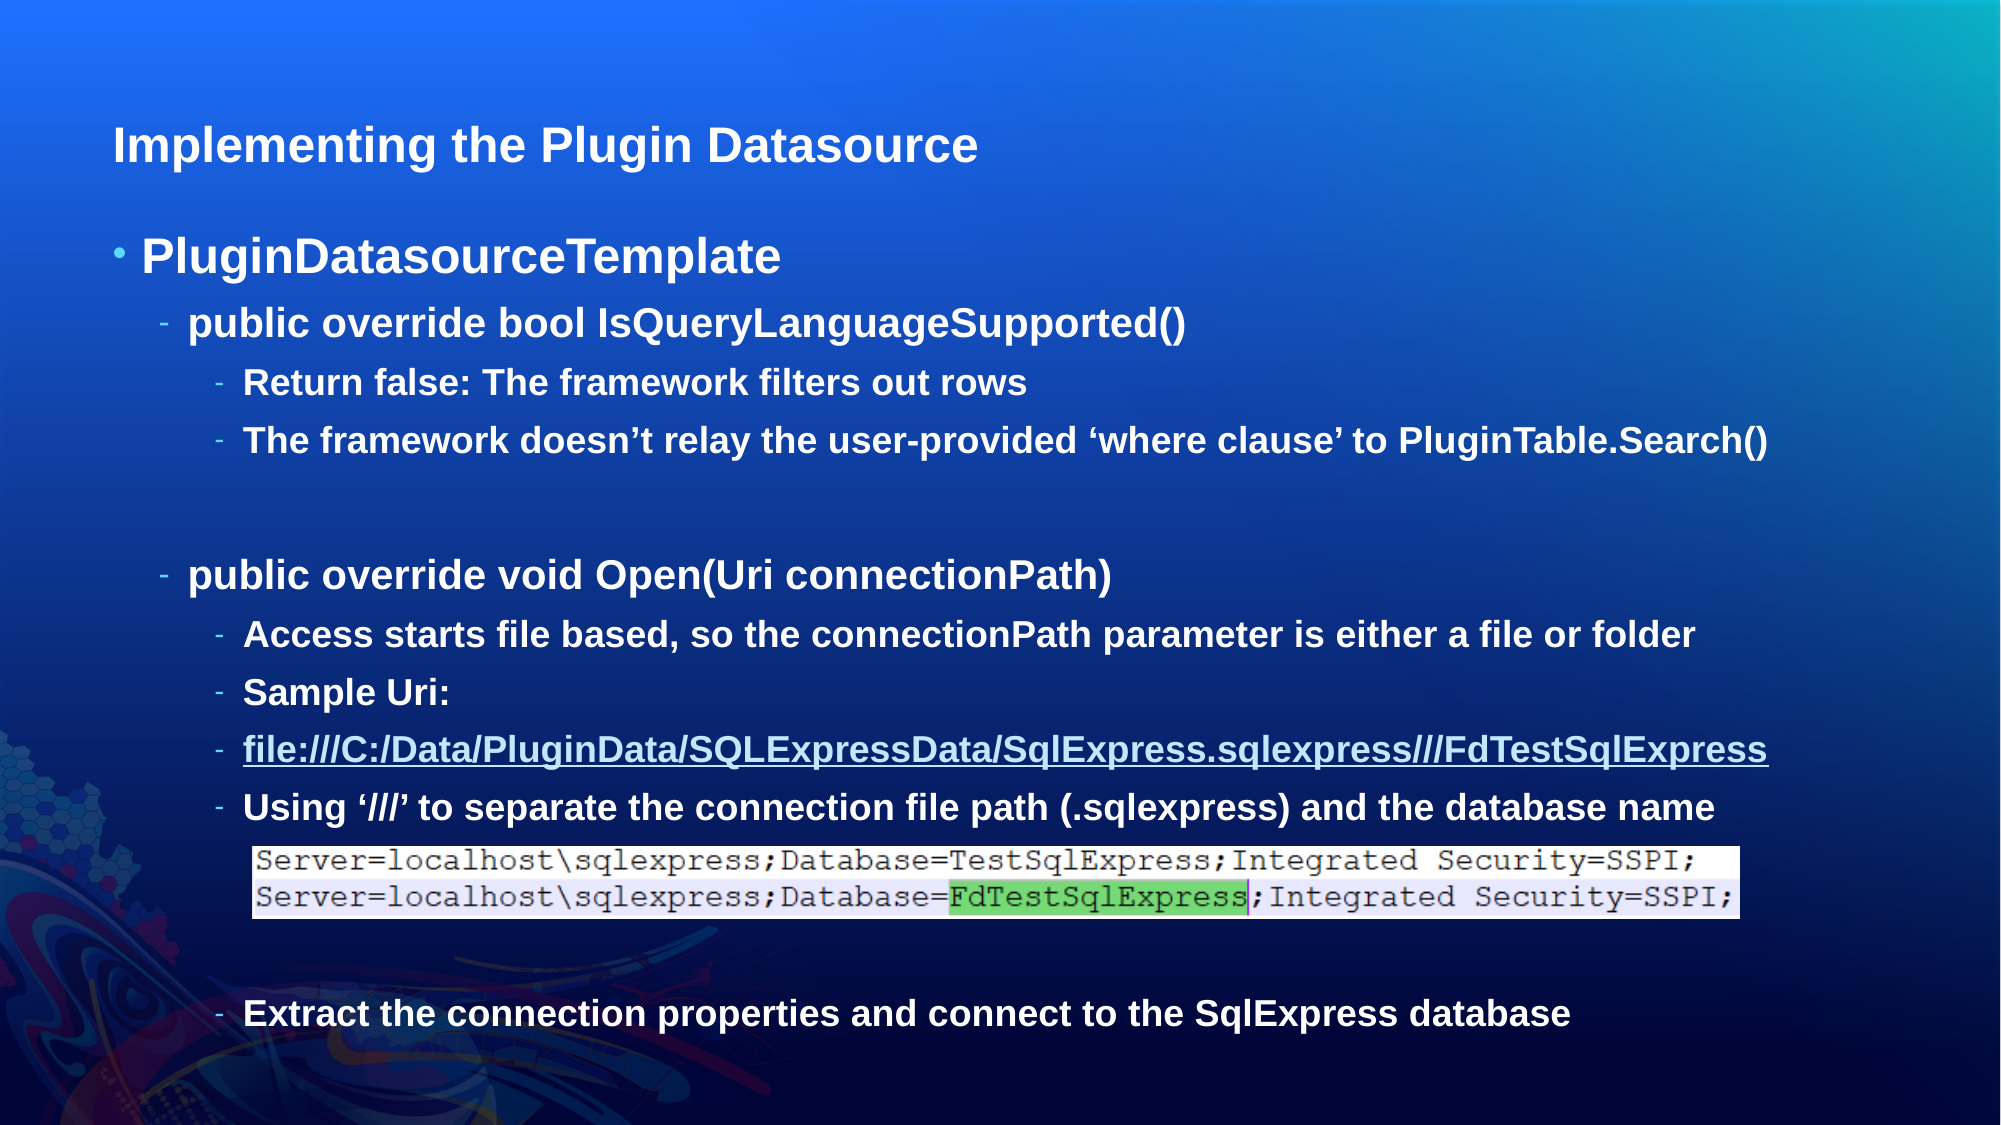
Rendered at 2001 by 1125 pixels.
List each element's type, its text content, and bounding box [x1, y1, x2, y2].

title Implementing the Plugin Datasource [112, 111, 1889, 173]
picture [252, 846, 1740, 919]
list PluginDatasourceTemplate public override bool IsQueryLanguageSupported() Return false: The framework filters out rows The framework doesn’t relay the user-provided ‘where clause’ to PluginTable.Search() public override void Open(Uri connectionPath) Access starts file based, so the connectionPath parameter is either a file or folder Sample Uri: file:///C:/Data/PluginData/SQLExpressData/SqlExpress.sqlexpress///FdTestSqlExpress Using ‘///’ to separate the connection file path (.sqlexpress) and the database name Extract the connection properties and connect to the SqlExpress database [112, 223, 1928, 999]
